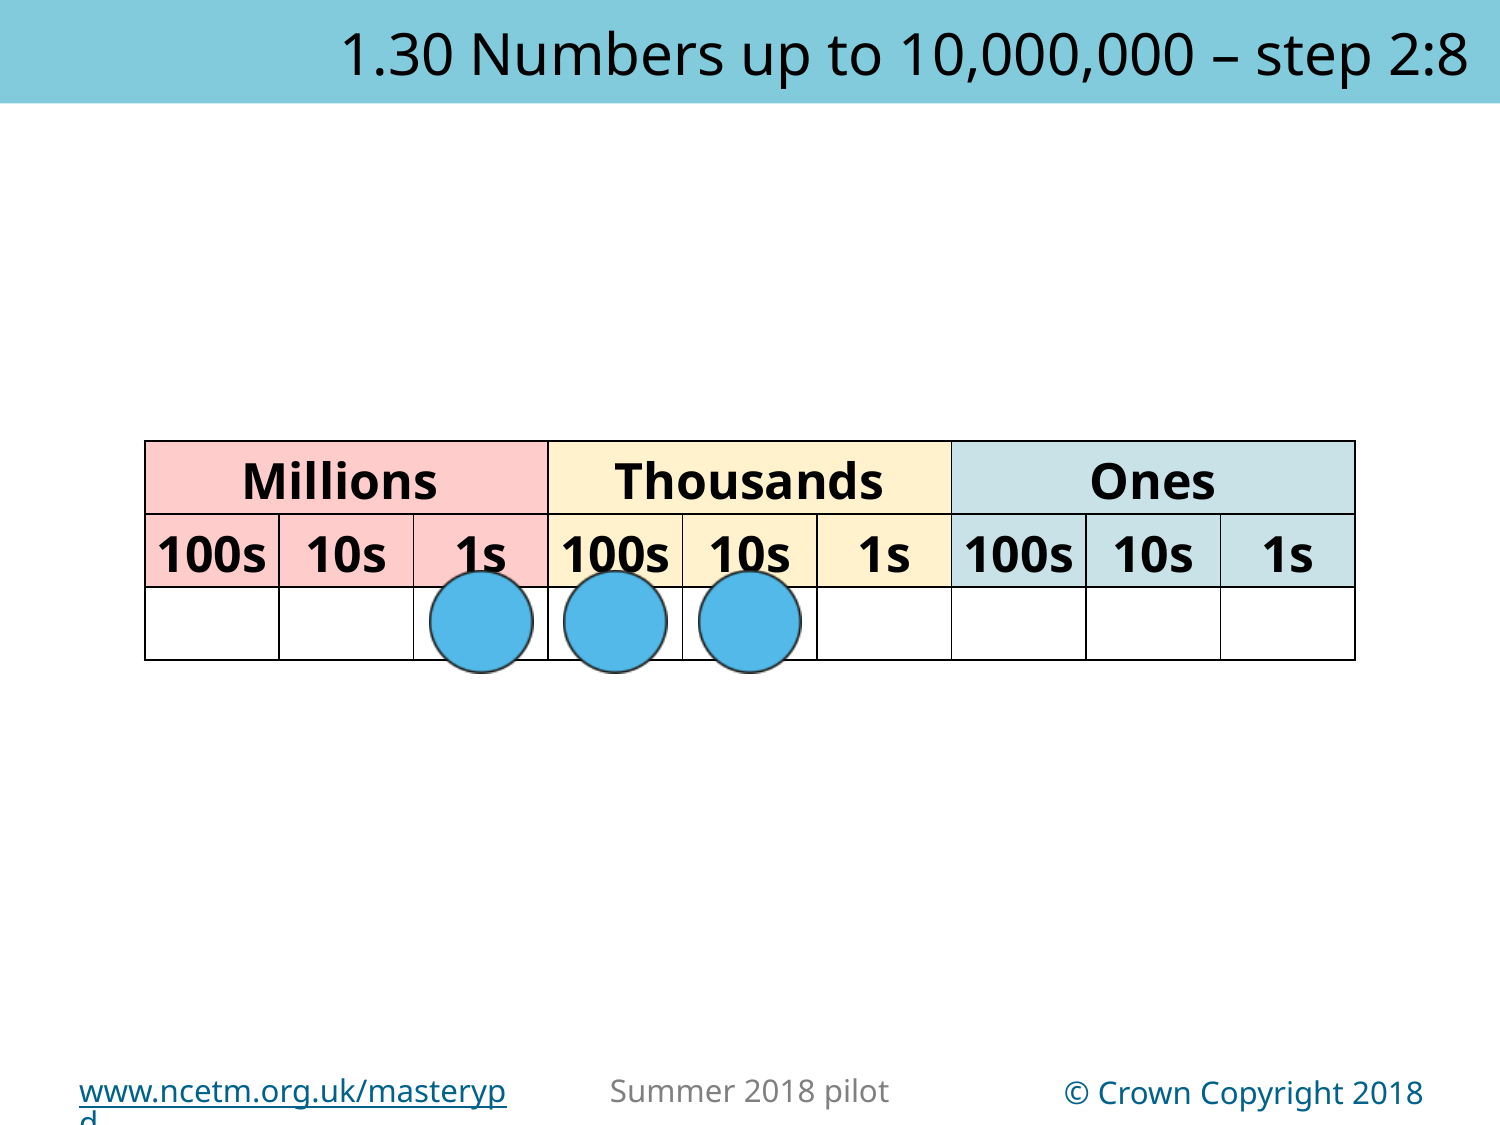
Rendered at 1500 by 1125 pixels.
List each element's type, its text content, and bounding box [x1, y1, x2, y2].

table_cell [806, 588, 816, 659]
table_header Thousands [549, 442, 951, 513]
table_header Ones [952, 442, 1354, 513]
list 1.30 Numbers up to 10,000,000 – step 2:8 [0, 0, 1500, 104]
table_cell 1s [818, 515, 951, 586]
table_cell [1087, 588, 1220, 659]
table_cell [952, 588, 1085, 659]
table_cell [146, 588, 278, 659]
table_cell [1221, 588, 1354, 659]
table_cell 10s [280, 515, 413, 586]
table_cell [280, 588, 413, 659]
table_cell 10s [683, 515, 816, 586]
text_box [429, 570, 802, 675]
table_header Millions [146, 442, 547, 513]
table_cell [414, 588, 424, 659]
table_cell 100s [146, 515, 278, 586]
table_cell 1s [1221, 515, 1354, 586]
table_cell 100s [952, 515, 1085, 586]
table_cell 100s [549, 515, 682, 568]
table_cell 1s [414, 515, 547, 586]
table_cell 10s [1087, 515, 1220, 586]
table_cell [818, 588, 951, 659]
